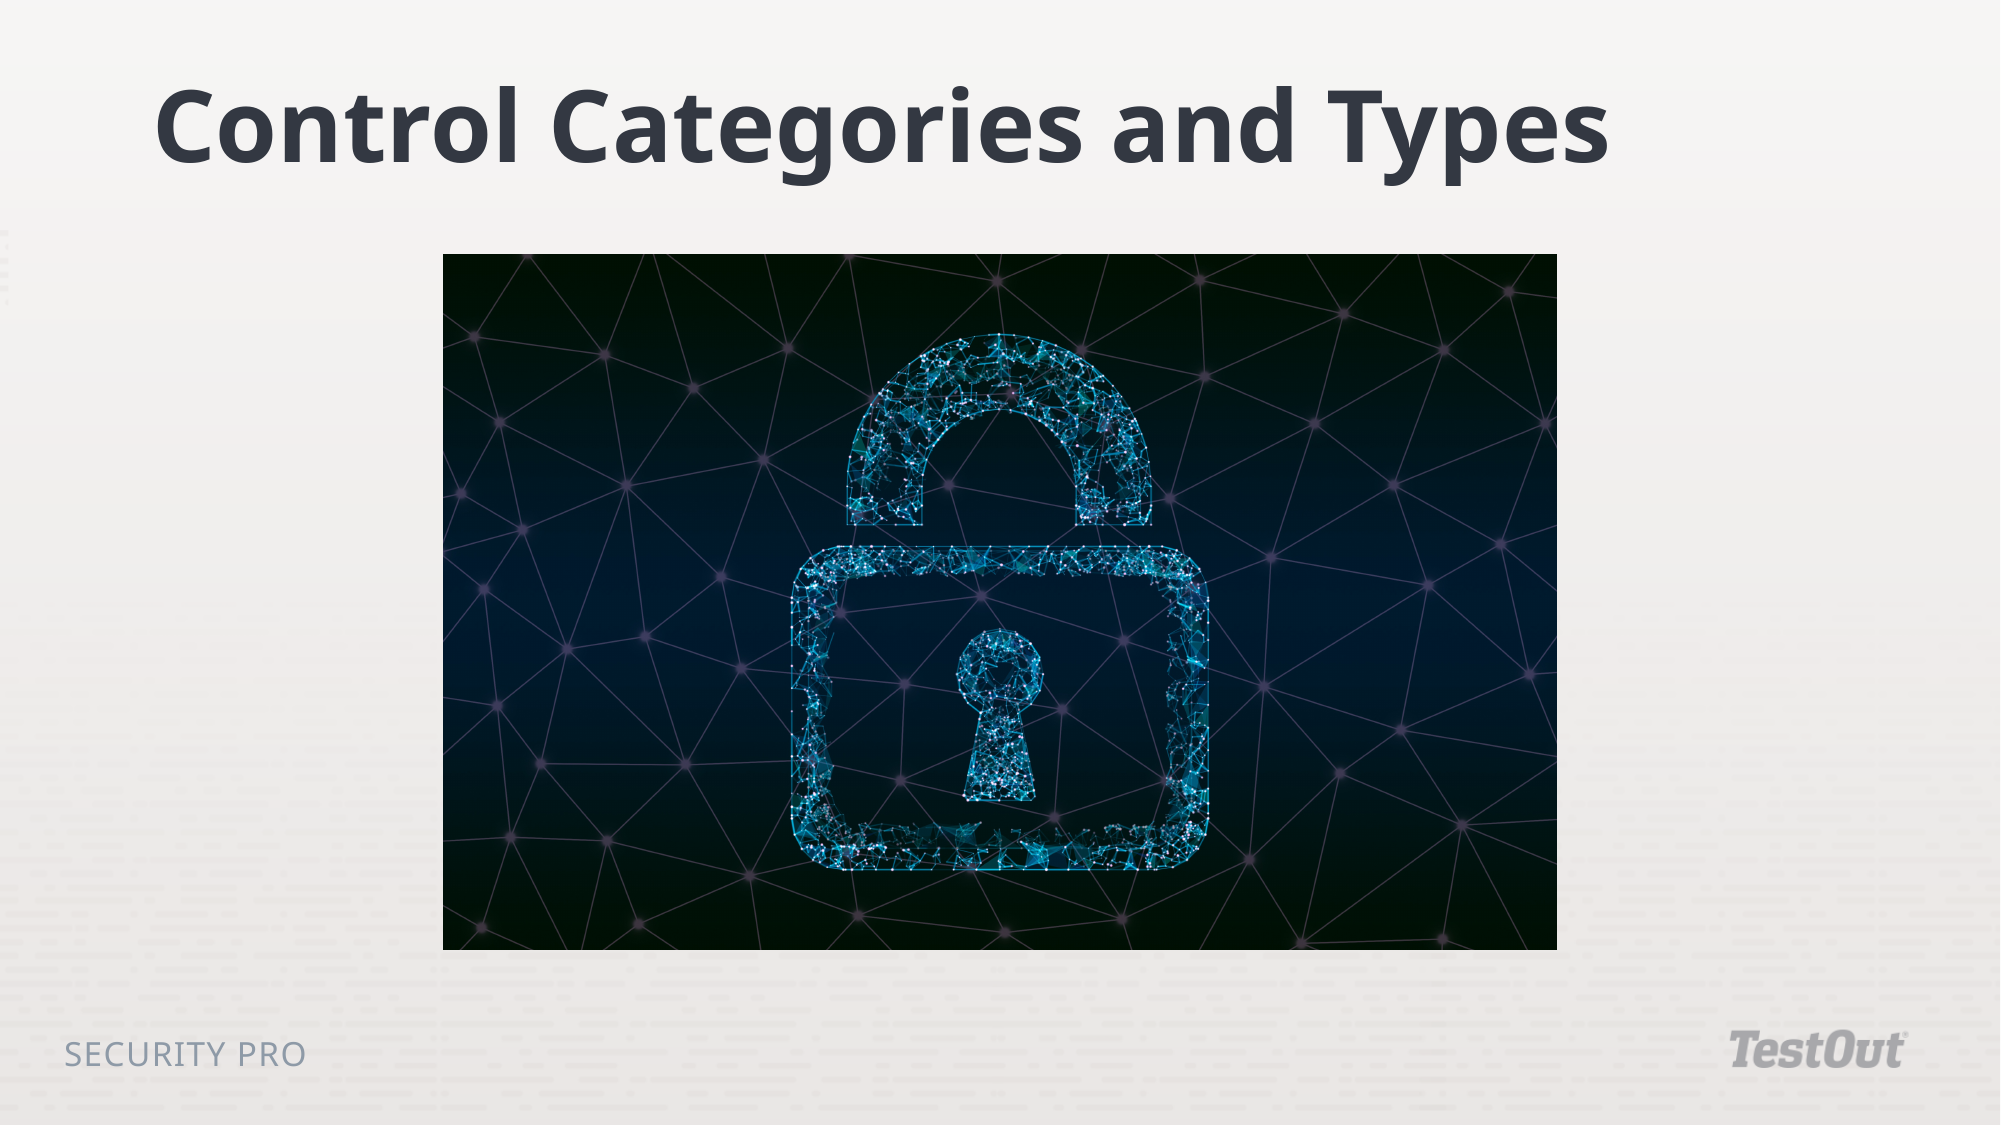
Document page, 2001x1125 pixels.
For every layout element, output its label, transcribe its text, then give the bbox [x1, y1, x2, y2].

title Control Categories and Types [137, 49, 1863, 210]
list Security Pro [64, 1032, 666, 1079]
picture [0, 0, 2001, 1125]
